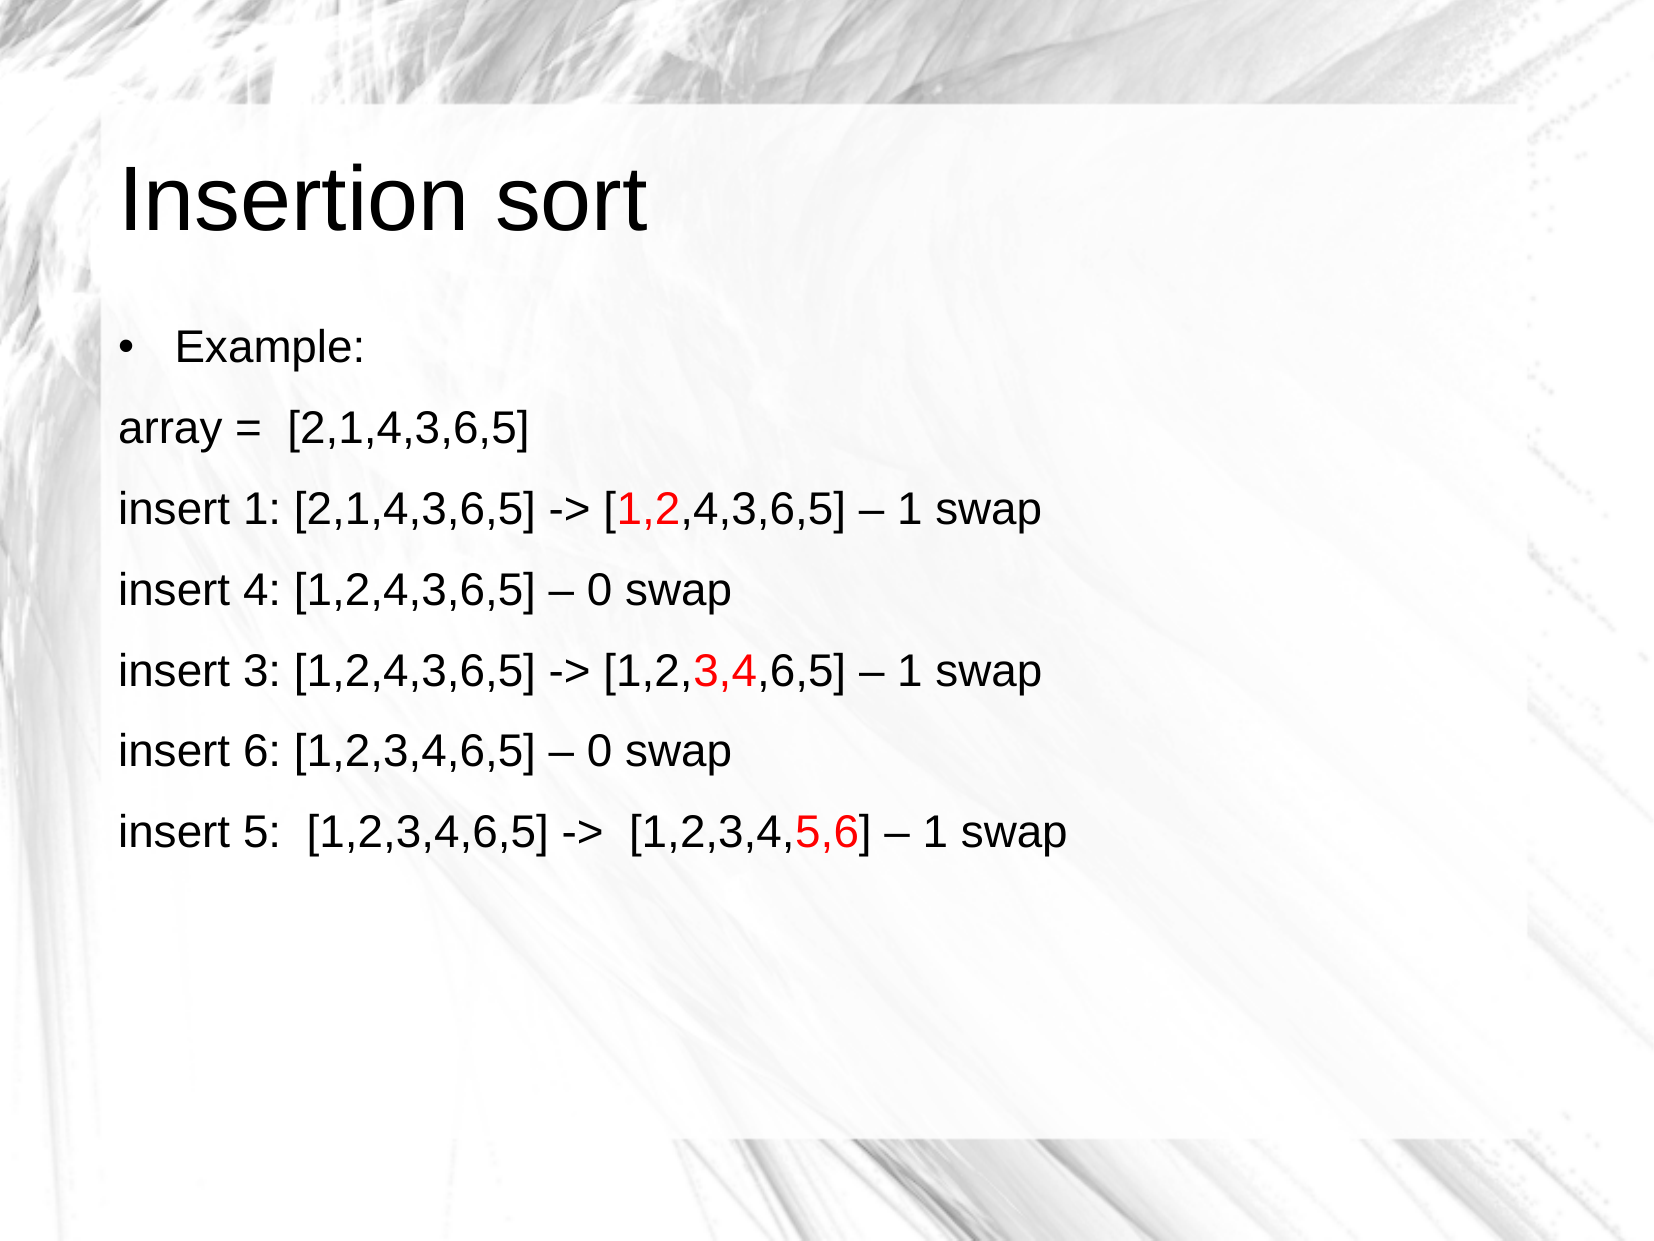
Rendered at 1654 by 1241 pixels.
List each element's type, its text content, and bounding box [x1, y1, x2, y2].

list Example: array = [2,1,4,3,6,5] insert 1: [2,1,4,3,6,5] -> [1,2,4,3,6,5] – 1 swap insert 4: [1,2,4,3,6,5] – 0 swap insert 3: [1,2,4,3,6,5] -> [1,2,3,4,6,5] – 1 swap insert 6: [1,2,3,4,6,5] – 0 swap insert 5: [1,2,3,4,6,5] -> [1,2,3,4,5,6] – 1 swap [118, 319, 1571, 1109]
title Insertion sort [118, 112, 1506, 281]
picture [0, 0, 1654, 1241]
